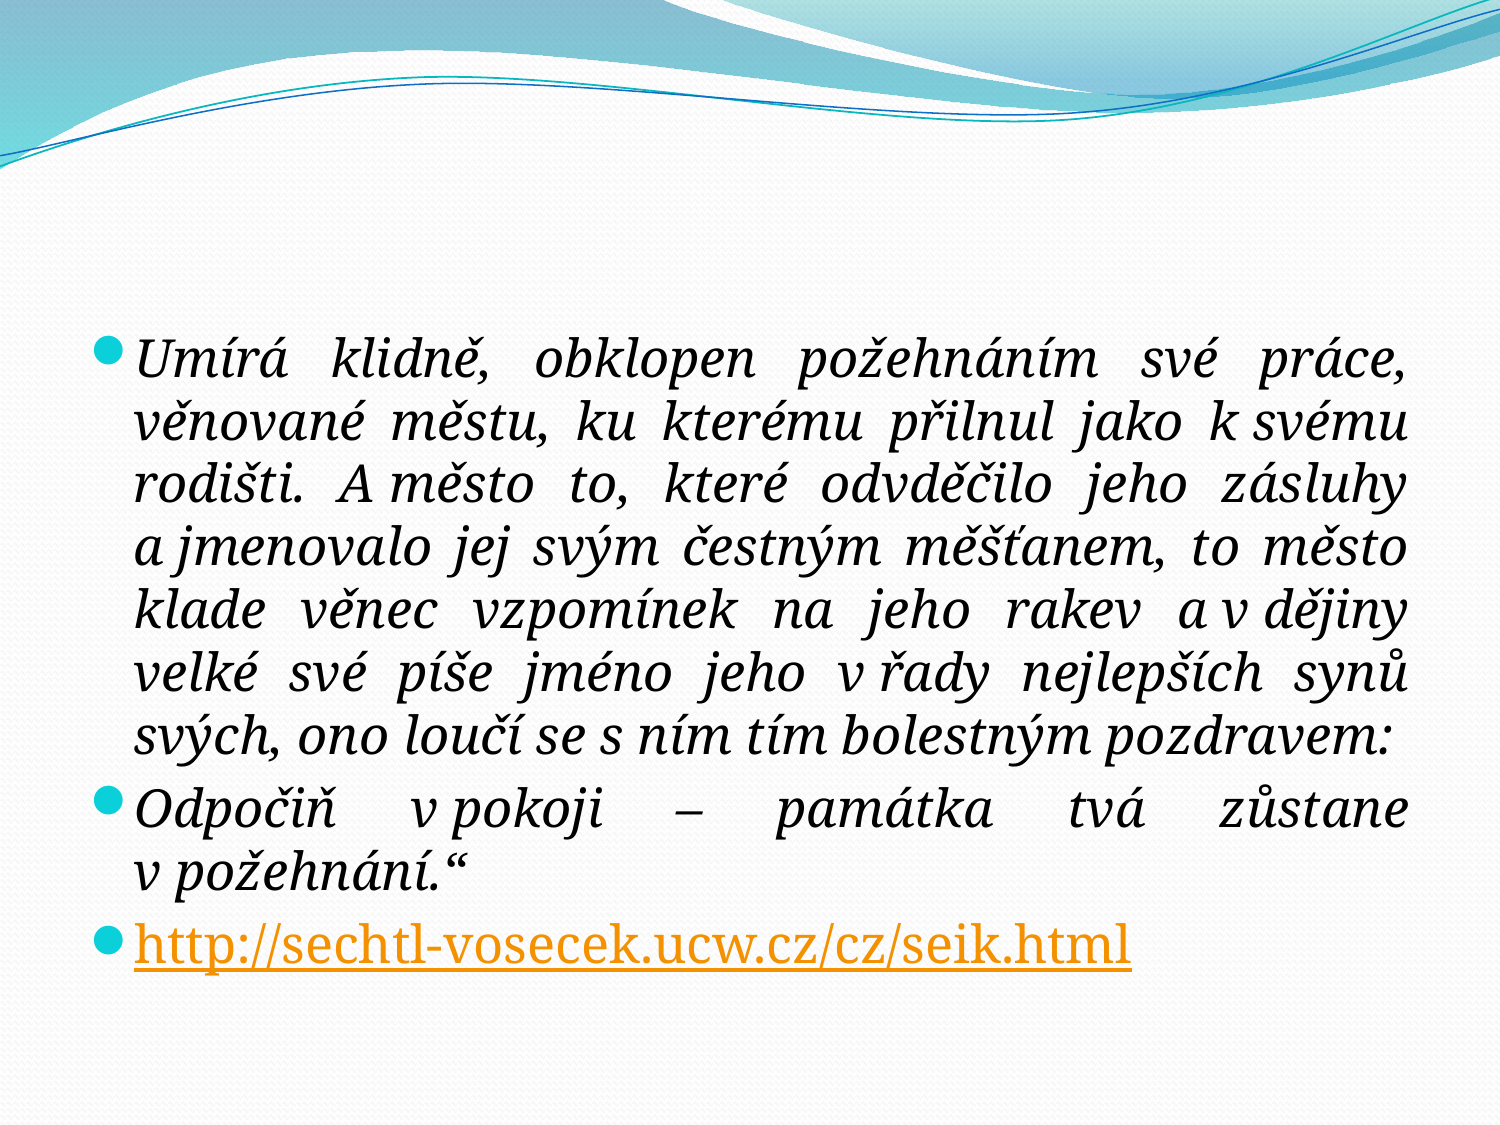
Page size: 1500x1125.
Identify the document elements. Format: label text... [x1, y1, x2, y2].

list Umírá klidně, obklopen požehnáním své práce, věnované městu, ku kterému přilnul jako k svému rodišti. A město to, které odvděčilo jeho zásluhy a jmenovalo jej svým čestným měšťanem, to město klade věnec vzpomínek na jeho rakev a v dějiny velké své píše jméno jeho v řady nejlepších synů svých, ono loučí se s ním tím bolestným pozdravem: Odpočiň v pokoji – památka tvá zůstane v požehnání.“ http://sechtl-vosecek.ucw.cz/cz/seik.html [75, 317, 1425, 1038]
